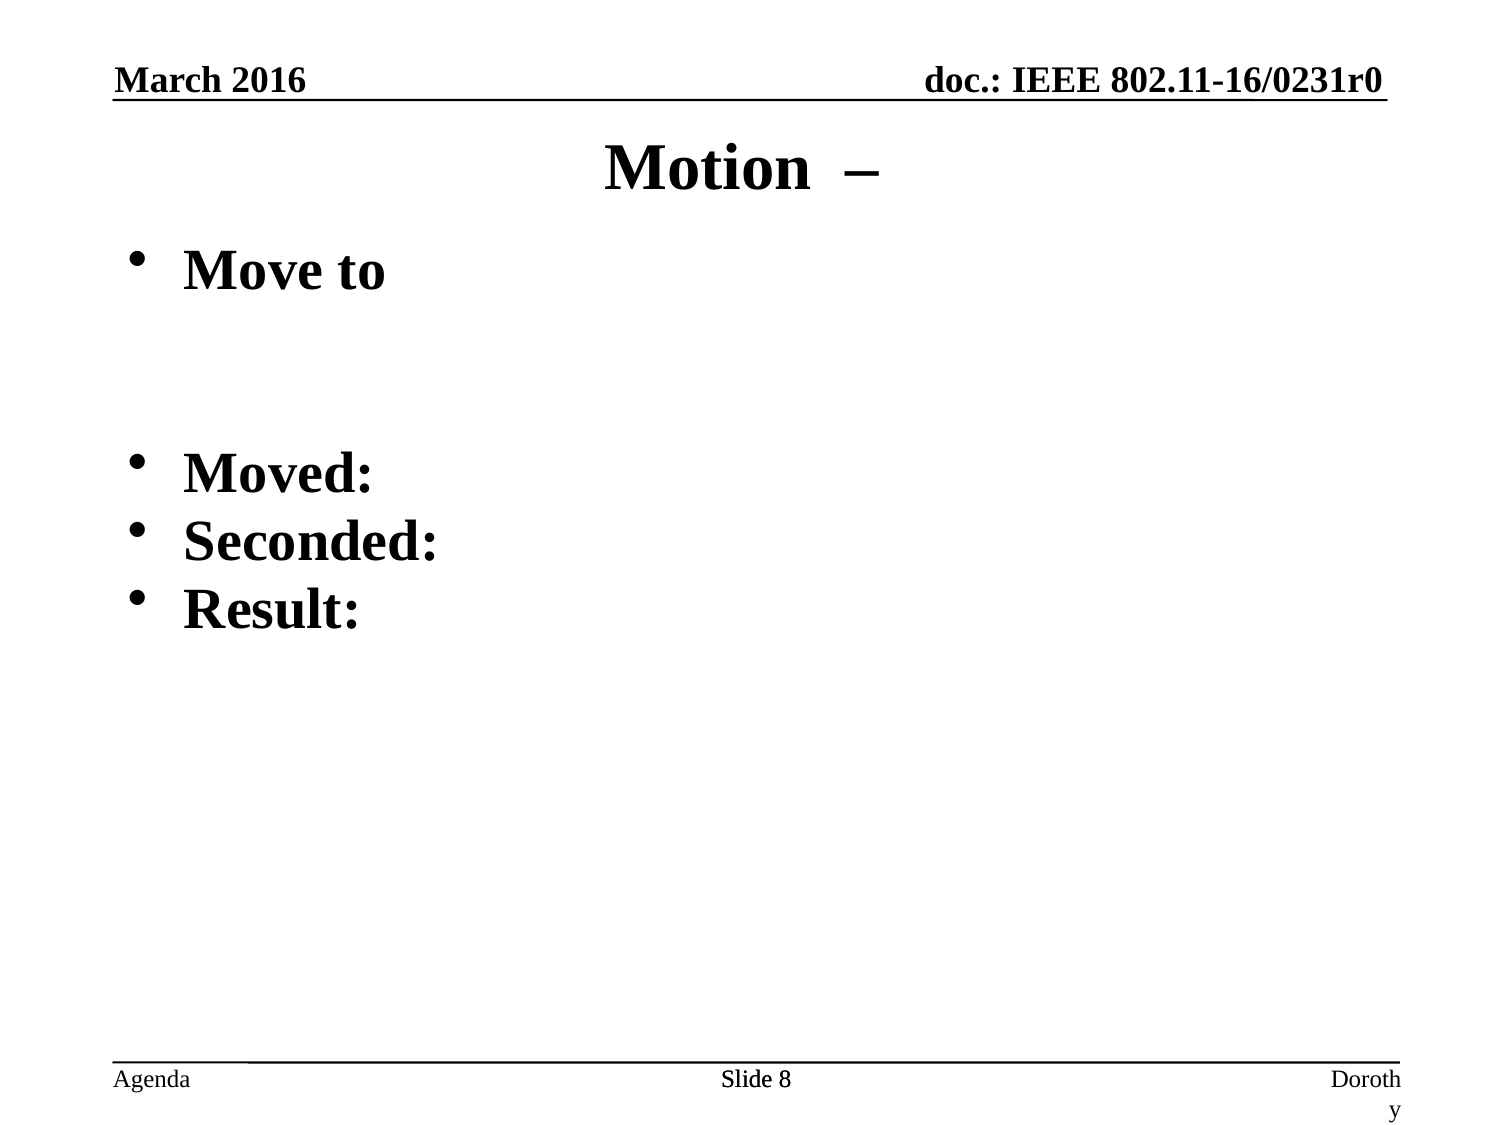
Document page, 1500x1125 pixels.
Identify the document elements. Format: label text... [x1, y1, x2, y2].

title Motion – [112, 75, 1388, 237]
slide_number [114, 54, 425, 75]
text_box Slide 8 [675, 1062, 838, 1093]
footer Dorothy Stanley, HPE [1325, 1062, 1402, 1093]
list Move to Moved: Seconded: Result: [112, 237, 1425, 1038]
